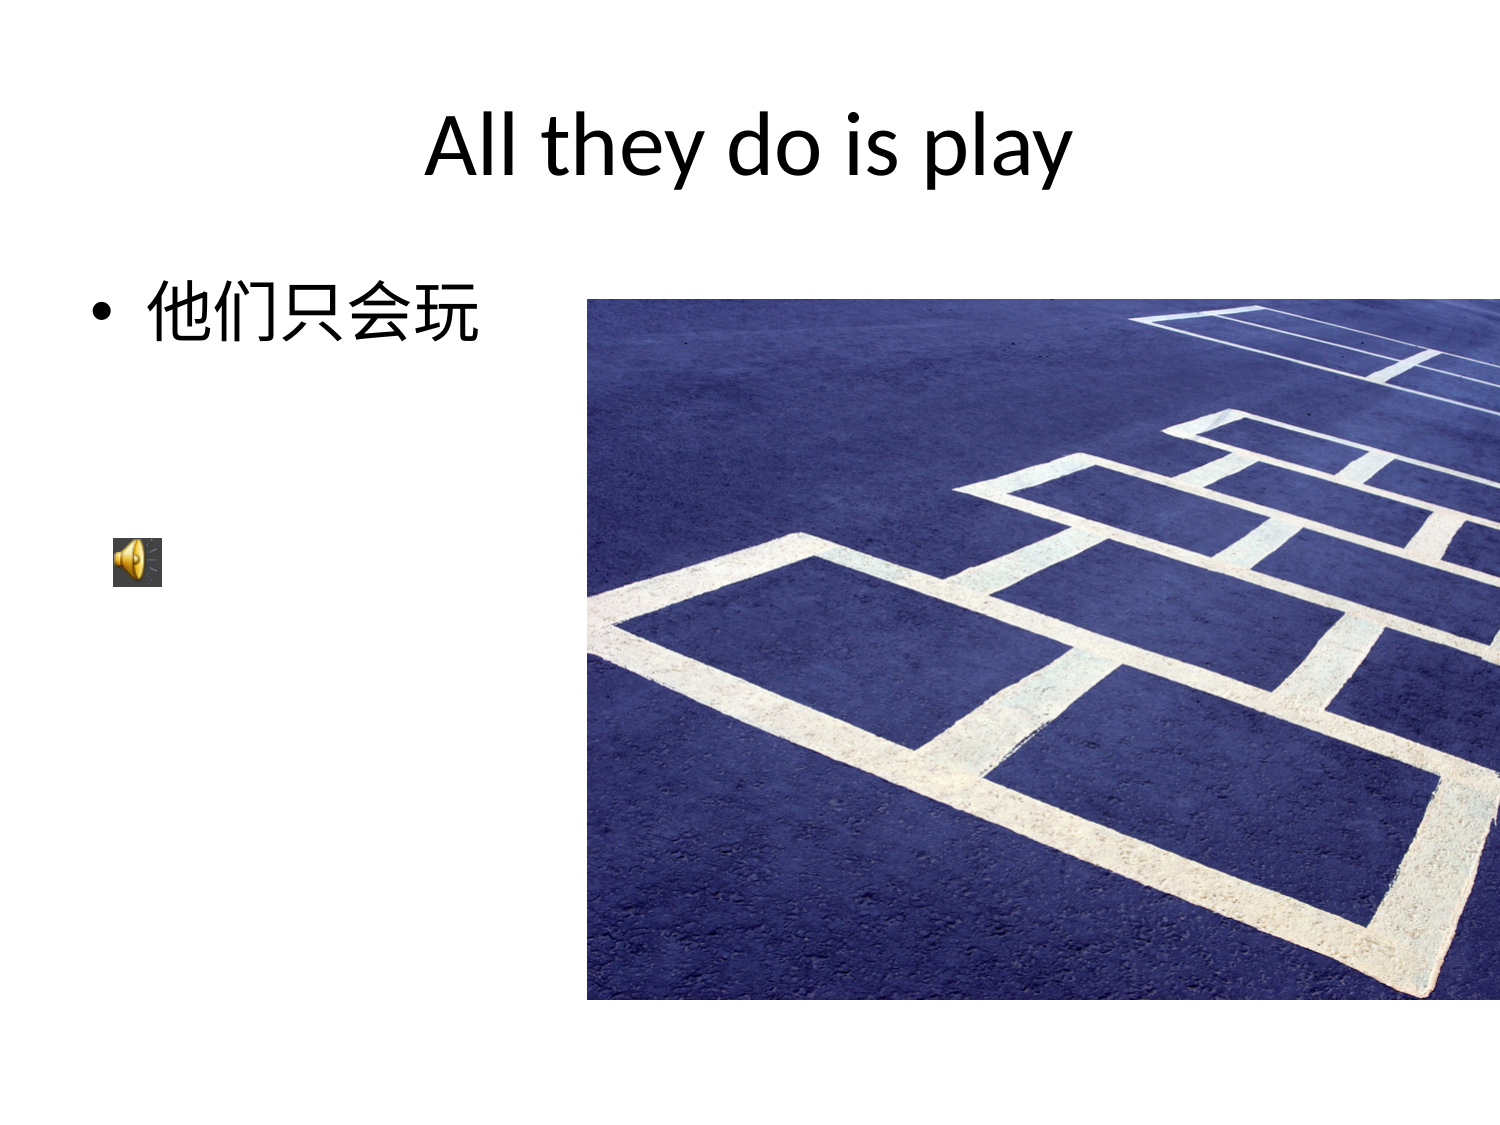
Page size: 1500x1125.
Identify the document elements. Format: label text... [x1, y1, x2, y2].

list 他们只会玩 [75, 262, 1425, 1005]
picture [112, 537, 163, 588]
title All they do is play [75, 45, 1425, 233]
picture [587, 299, 1500, 1001]
